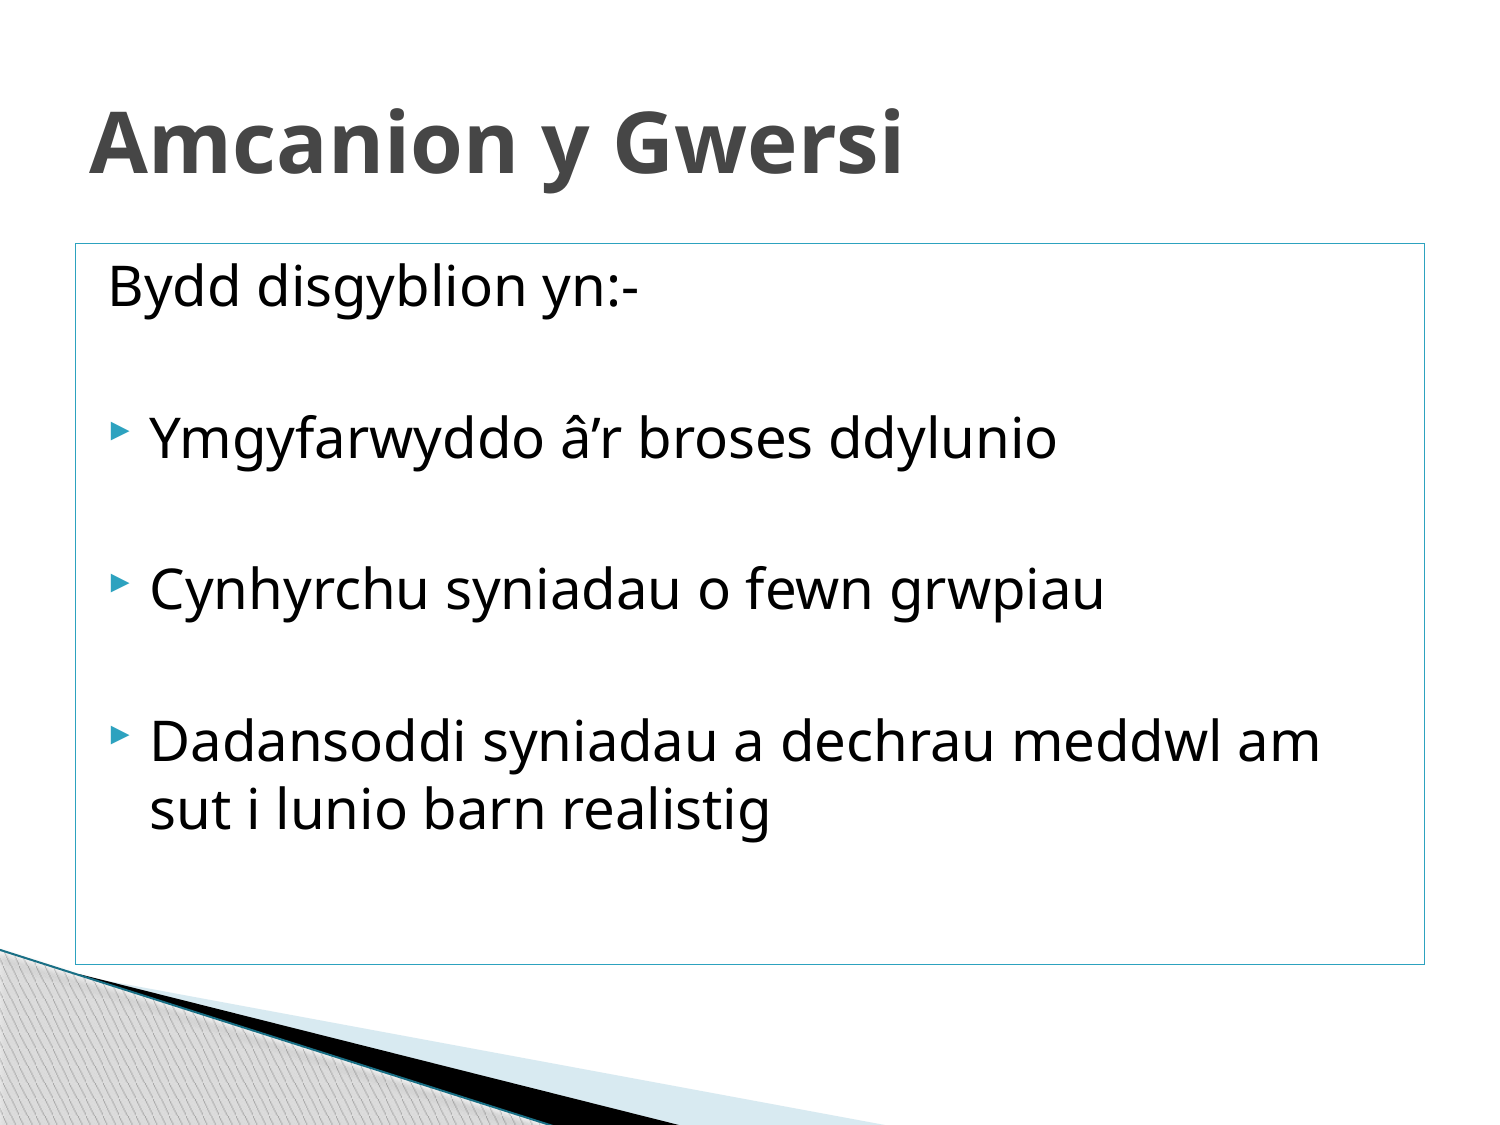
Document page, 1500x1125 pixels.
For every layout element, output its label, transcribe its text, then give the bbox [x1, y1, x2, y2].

title Amcanion y Gwersi [75, 45, 1425, 233]
list Bydd disgyblion yn:- Ymgyfarwyddo â’r broses ddylunio Cynhyrchu syniadau o fewn grwpiau Dadansoddi syniadau a dechrau meddwl am sut i lunio barn realistig [75, 243, 1425, 965]
